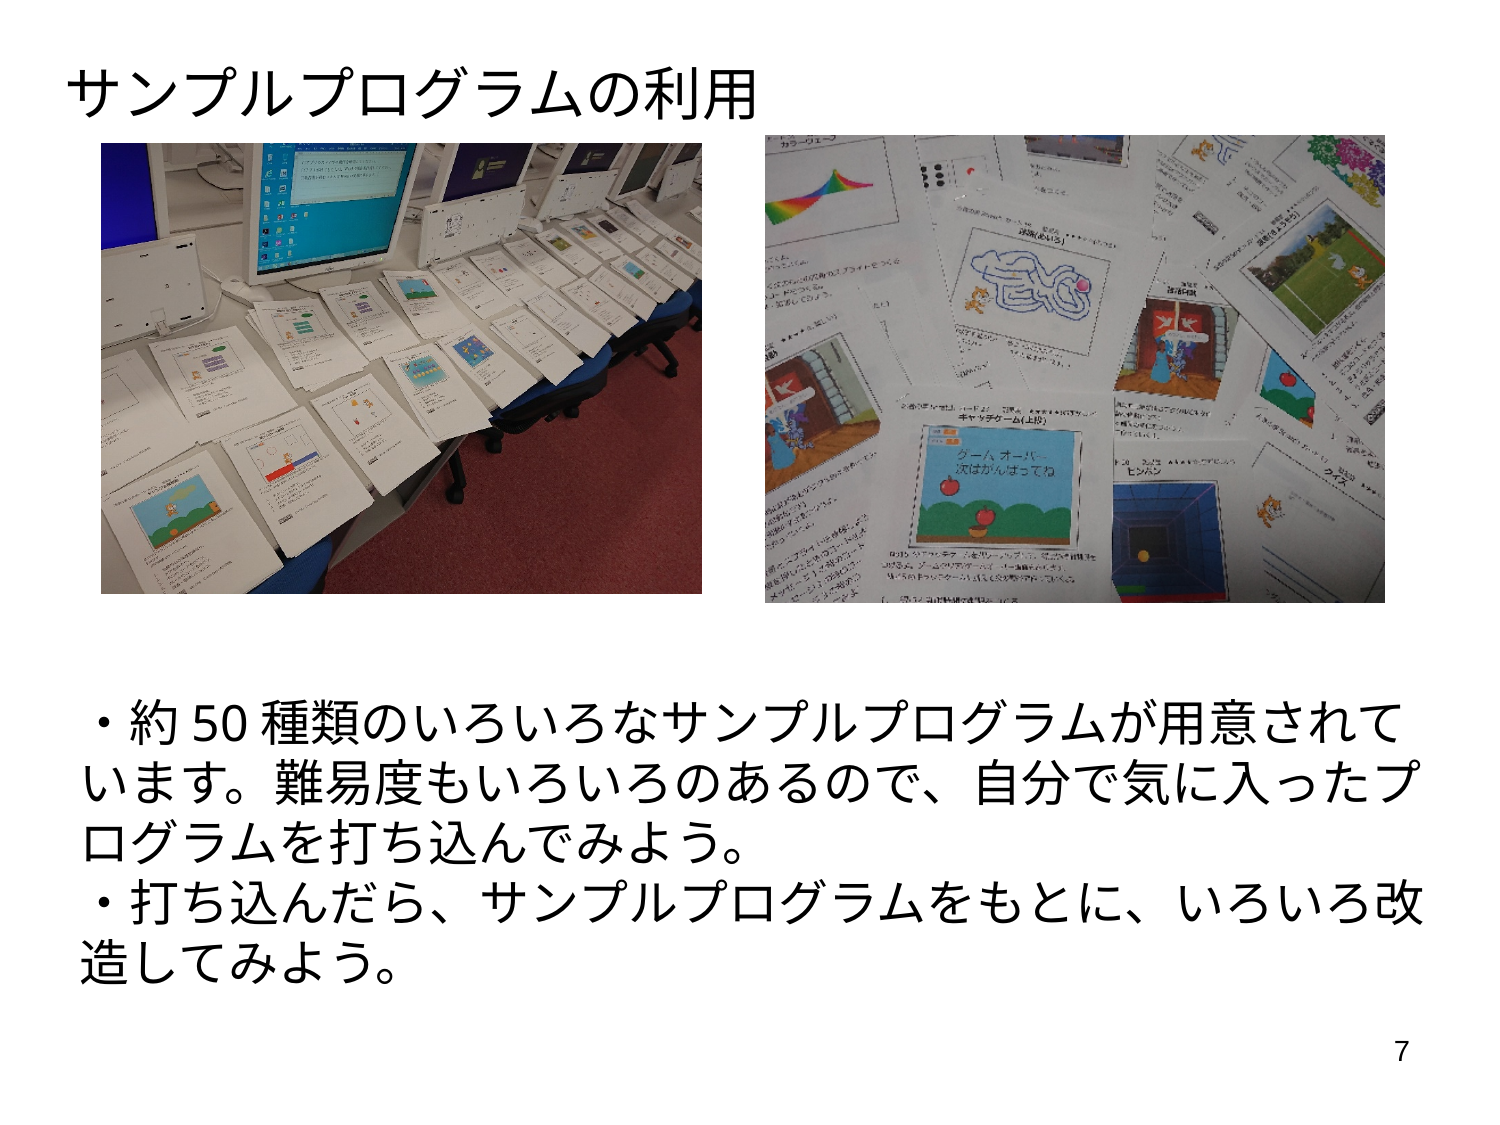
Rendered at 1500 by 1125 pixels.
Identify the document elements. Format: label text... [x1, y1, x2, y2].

picture [765, 135, 1385, 603]
text_box ・約50種類のいろいろなサンプルプログラムが用意されています。難易度もいろいろのあるので、自分で気に入ったプログラムを打ち込んでみよう。 ・打ち込んだら、サンプルプログラムをもとに、いろいろ改造してみよう。 [64, 684, 1440, 1000]
picture [261, 254, 267, 263]
picture [332, 244, 338, 252]
picture [276, 240, 281, 248]
picture [281, 170, 286, 178]
text_box サンプルプログラムの利用 [50, 50, 1450, 135]
slide_number 7 [1074, 1024, 1425, 1103]
picture [277, 227, 282, 236]
picture [276, 253, 281, 261]
picture [101, 143, 702, 594]
picture [263, 229, 269, 236]
